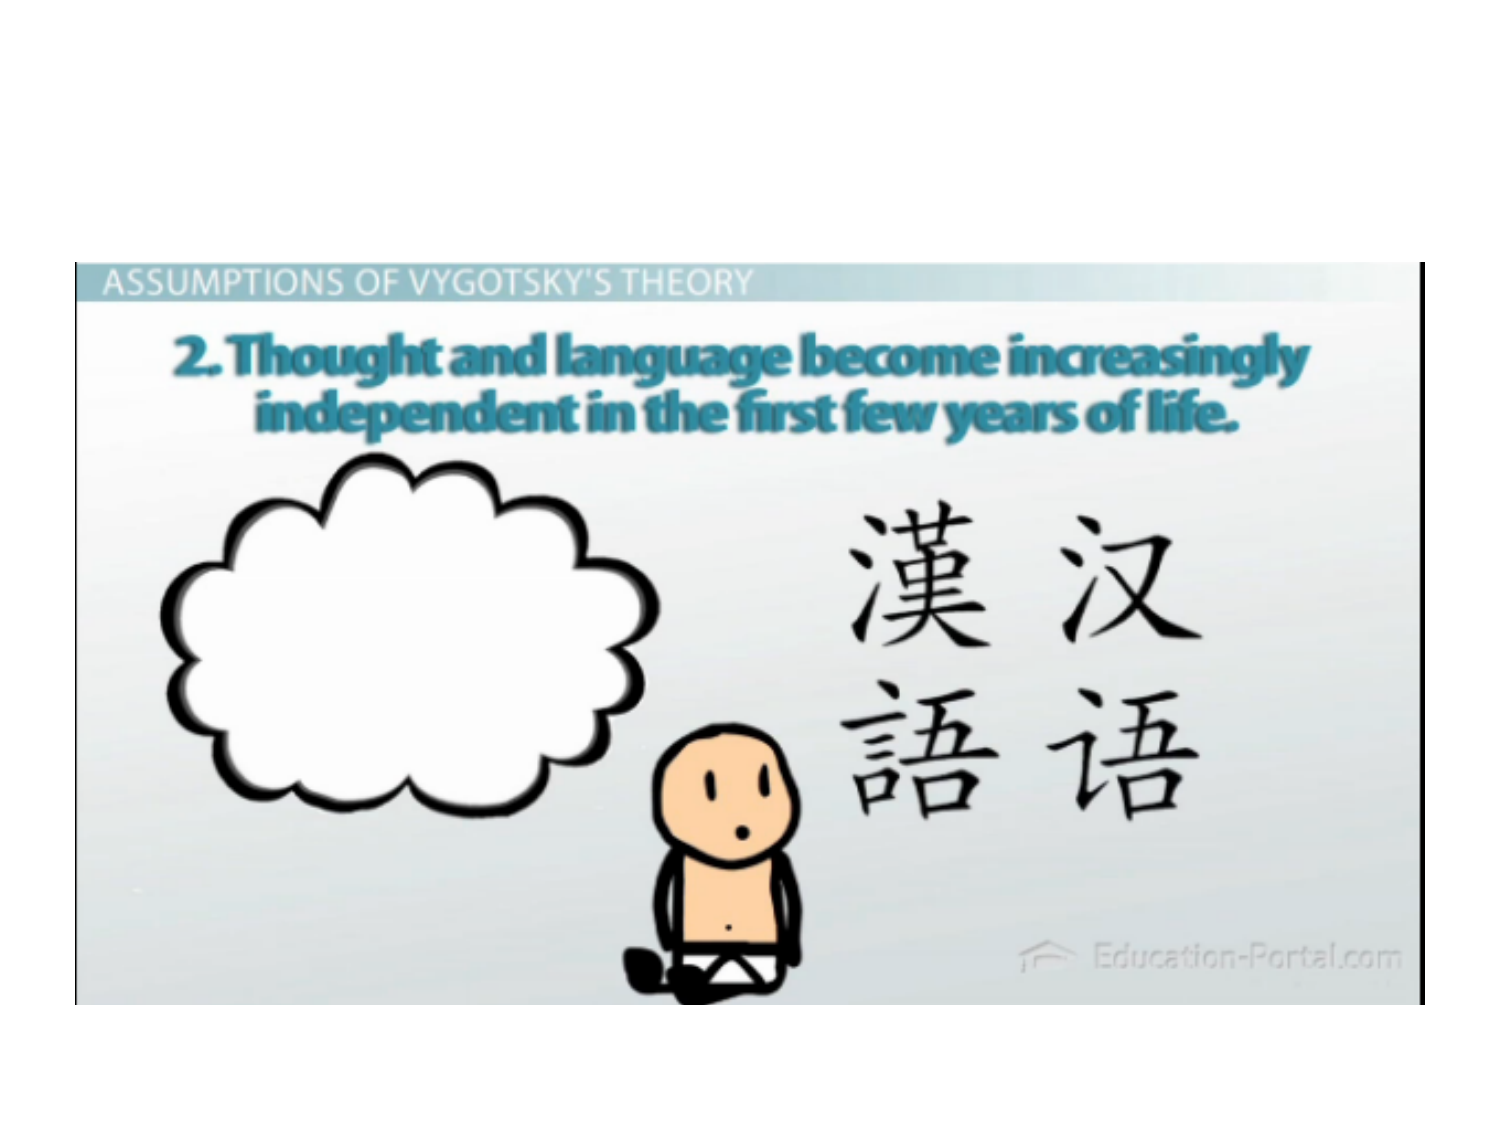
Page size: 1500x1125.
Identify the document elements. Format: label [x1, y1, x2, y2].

list [74, 262, 1426, 1006]
